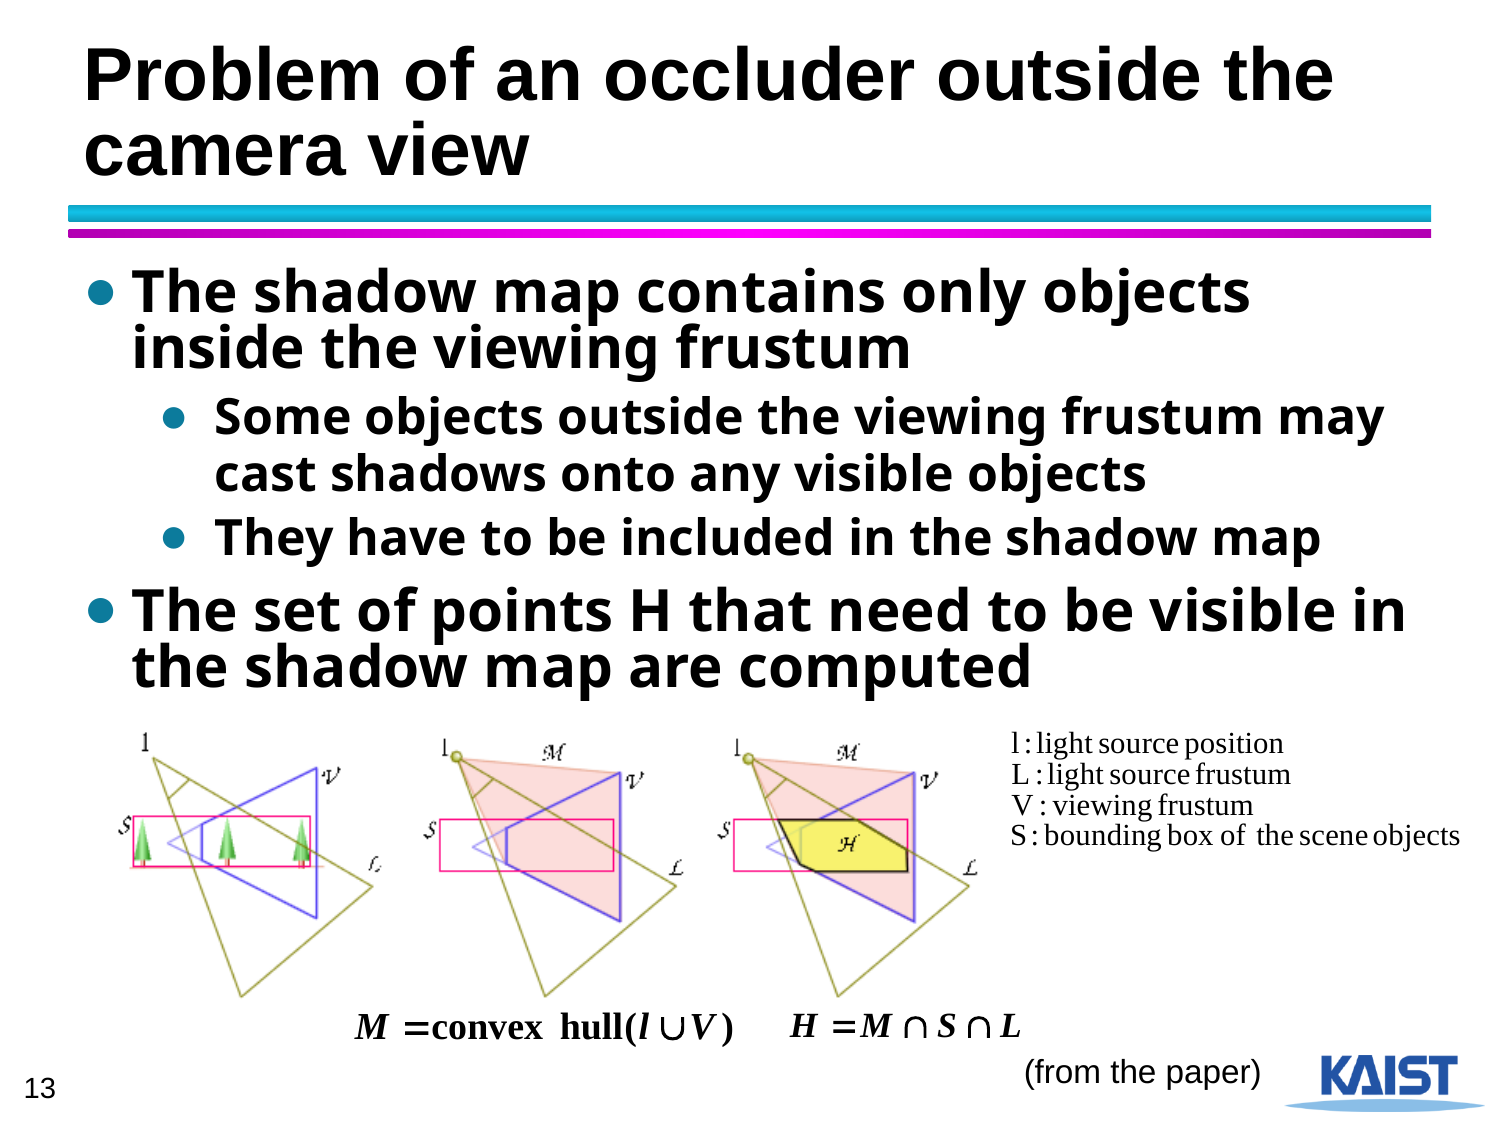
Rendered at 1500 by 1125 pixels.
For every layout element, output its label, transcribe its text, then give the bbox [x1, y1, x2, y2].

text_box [782, 1004, 1029, 1047]
list The shadow map contains only objects inside the viewing frustum Some objects outside the viewing frustum may cast shadows onto any visible objects They have to be included in the shadow map The set of points H that need to be visible in the shadow map are computed [68, 259, 1434, 1093]
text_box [1006, 725, 1466, 860]
title Problem of an occluder outside the camera view [68, 48, 1428, 199]
picture [111, 728, 1029, 1007]
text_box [347, 1004, 740, 1056]
picture [1284, 1055, 1485, 1112]
text_box (from the paper) [1008, 1043, 1277, 1098]
